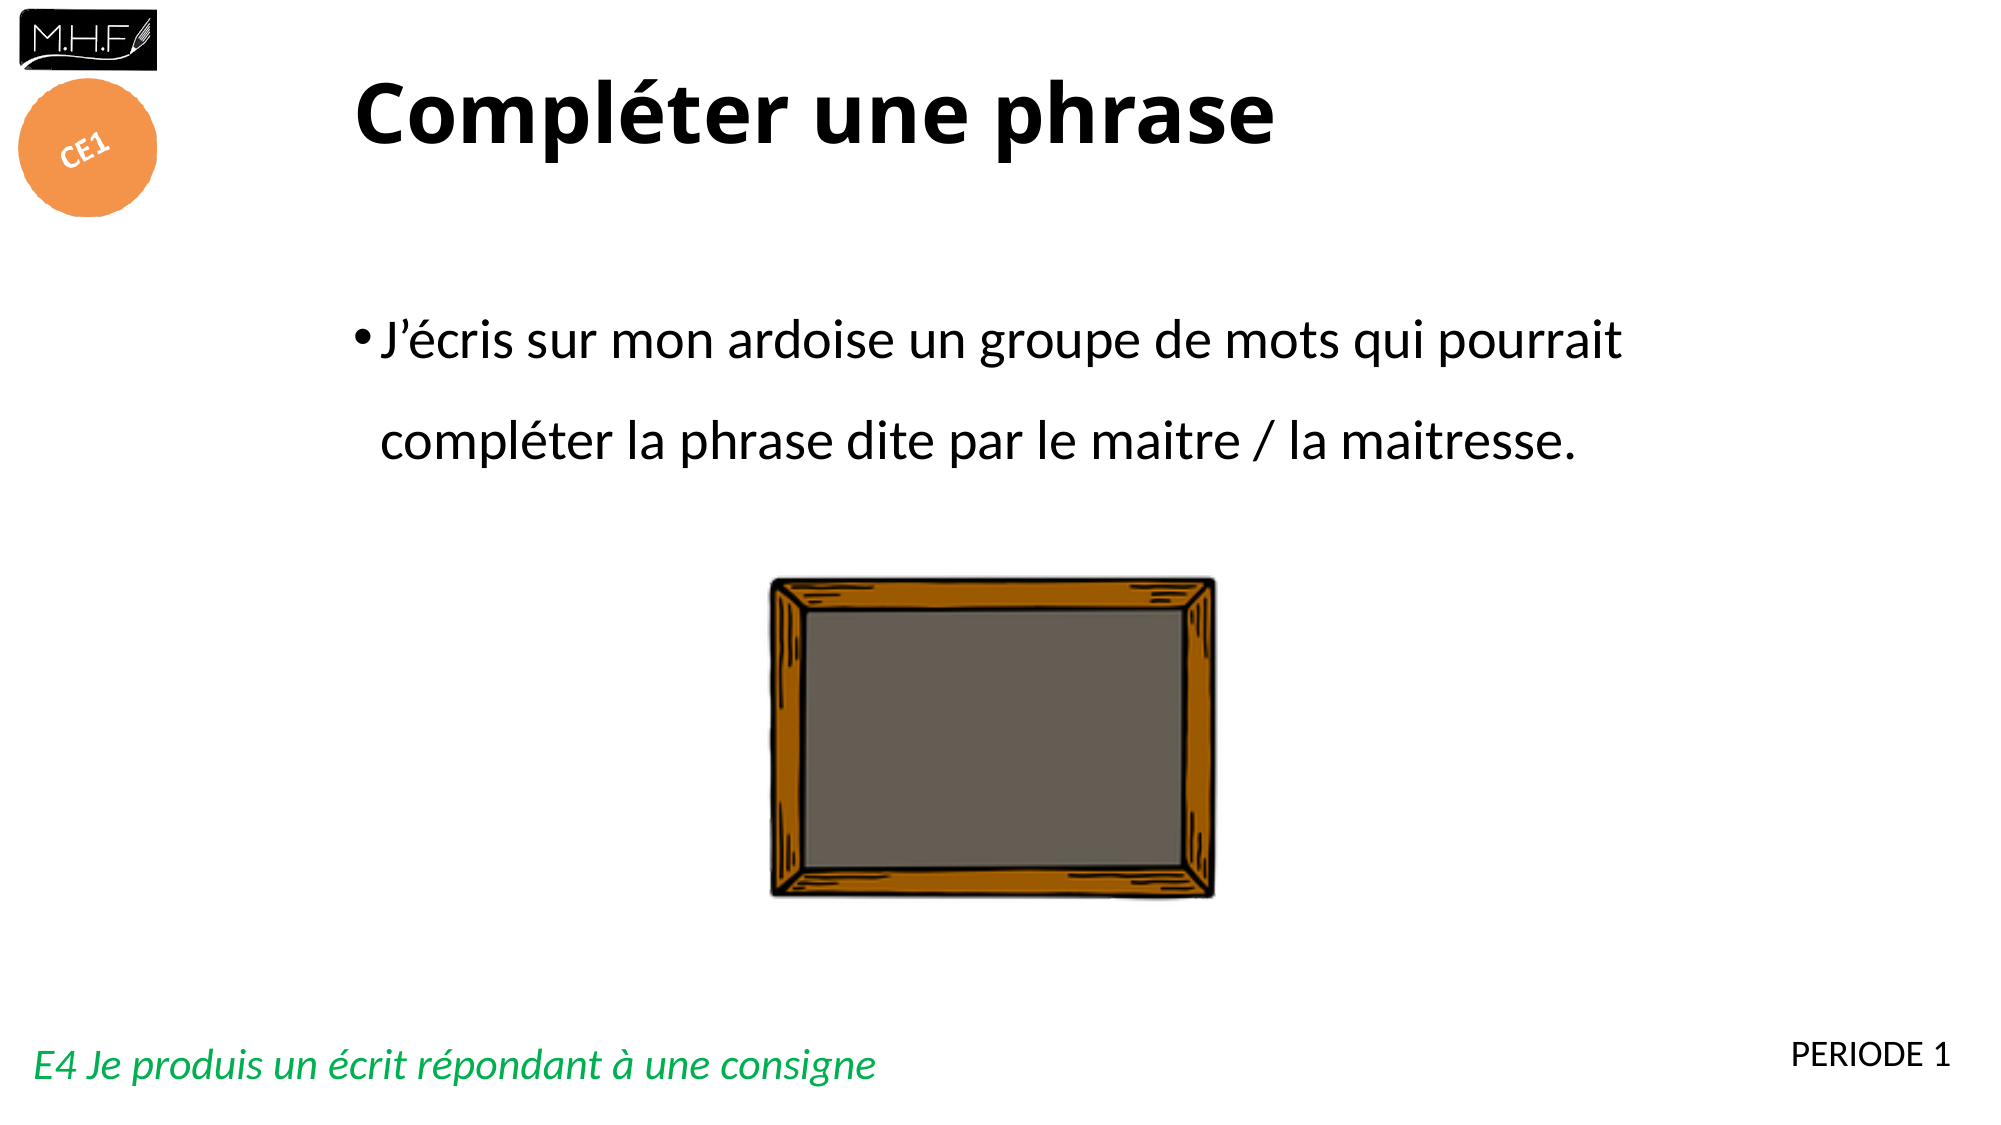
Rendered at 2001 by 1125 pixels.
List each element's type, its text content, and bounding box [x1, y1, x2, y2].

picture [18, 78, 157, 218]
title Compléter une phrase [338, 7, 1363, 226]
picture [724, 544, 1268, 931]
text_box E4 Je produis un écrit répondant à une consigne [18, 975, 1306, 1113]
text_box PERIODE 1 [1362, 1021, 1967, 1082]
text_box J’écris sur mon ardoise un groupe de mots qui pourrait compléter la phrase dite par le maitre / la maitresse. [338, 261, 1648, 545]
picture [16, 7, 157, 74]
